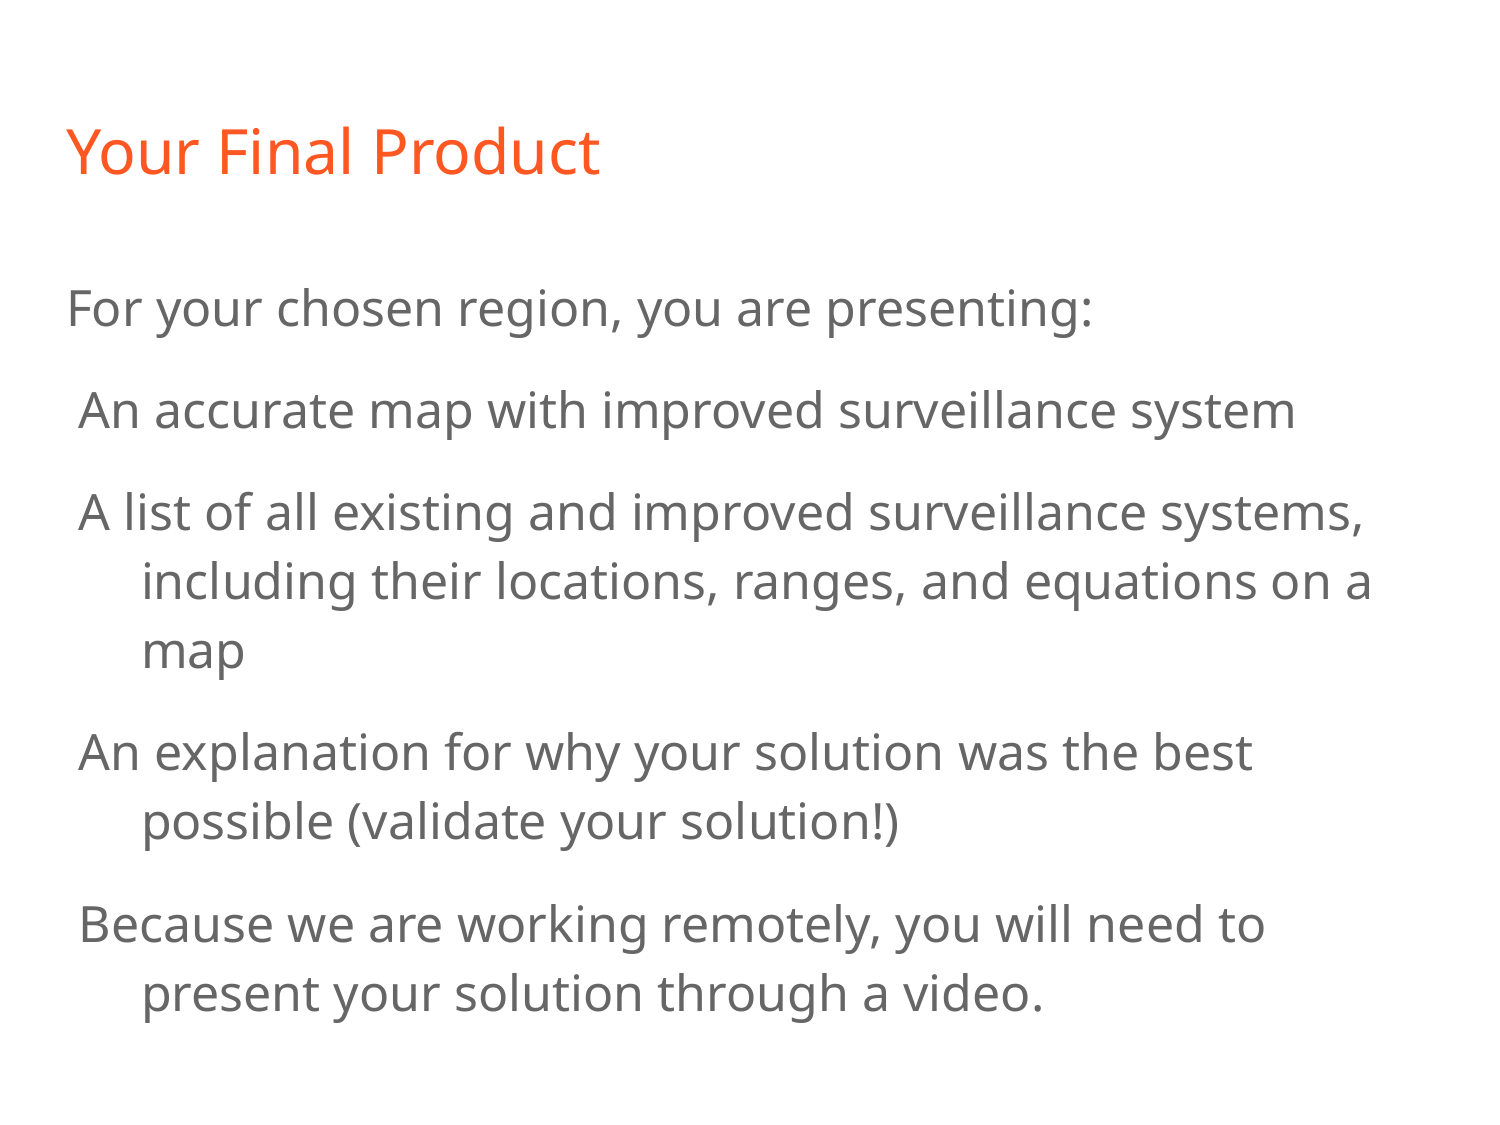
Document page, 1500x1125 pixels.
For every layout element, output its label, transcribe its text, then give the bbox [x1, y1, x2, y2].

title Your Final Product [51, 97, 1449, 223]
list For your chosen region, you are presenting: An accurate map with improved surveillance system A list of all existing and improved surveillance systems, including their locations, ranges, and equations on a map An explanation for why your solution was the best possible (validate your solution!) Because we are working remotely, you will need to present your solution through a video. [51, 252, 1449, 1000]
